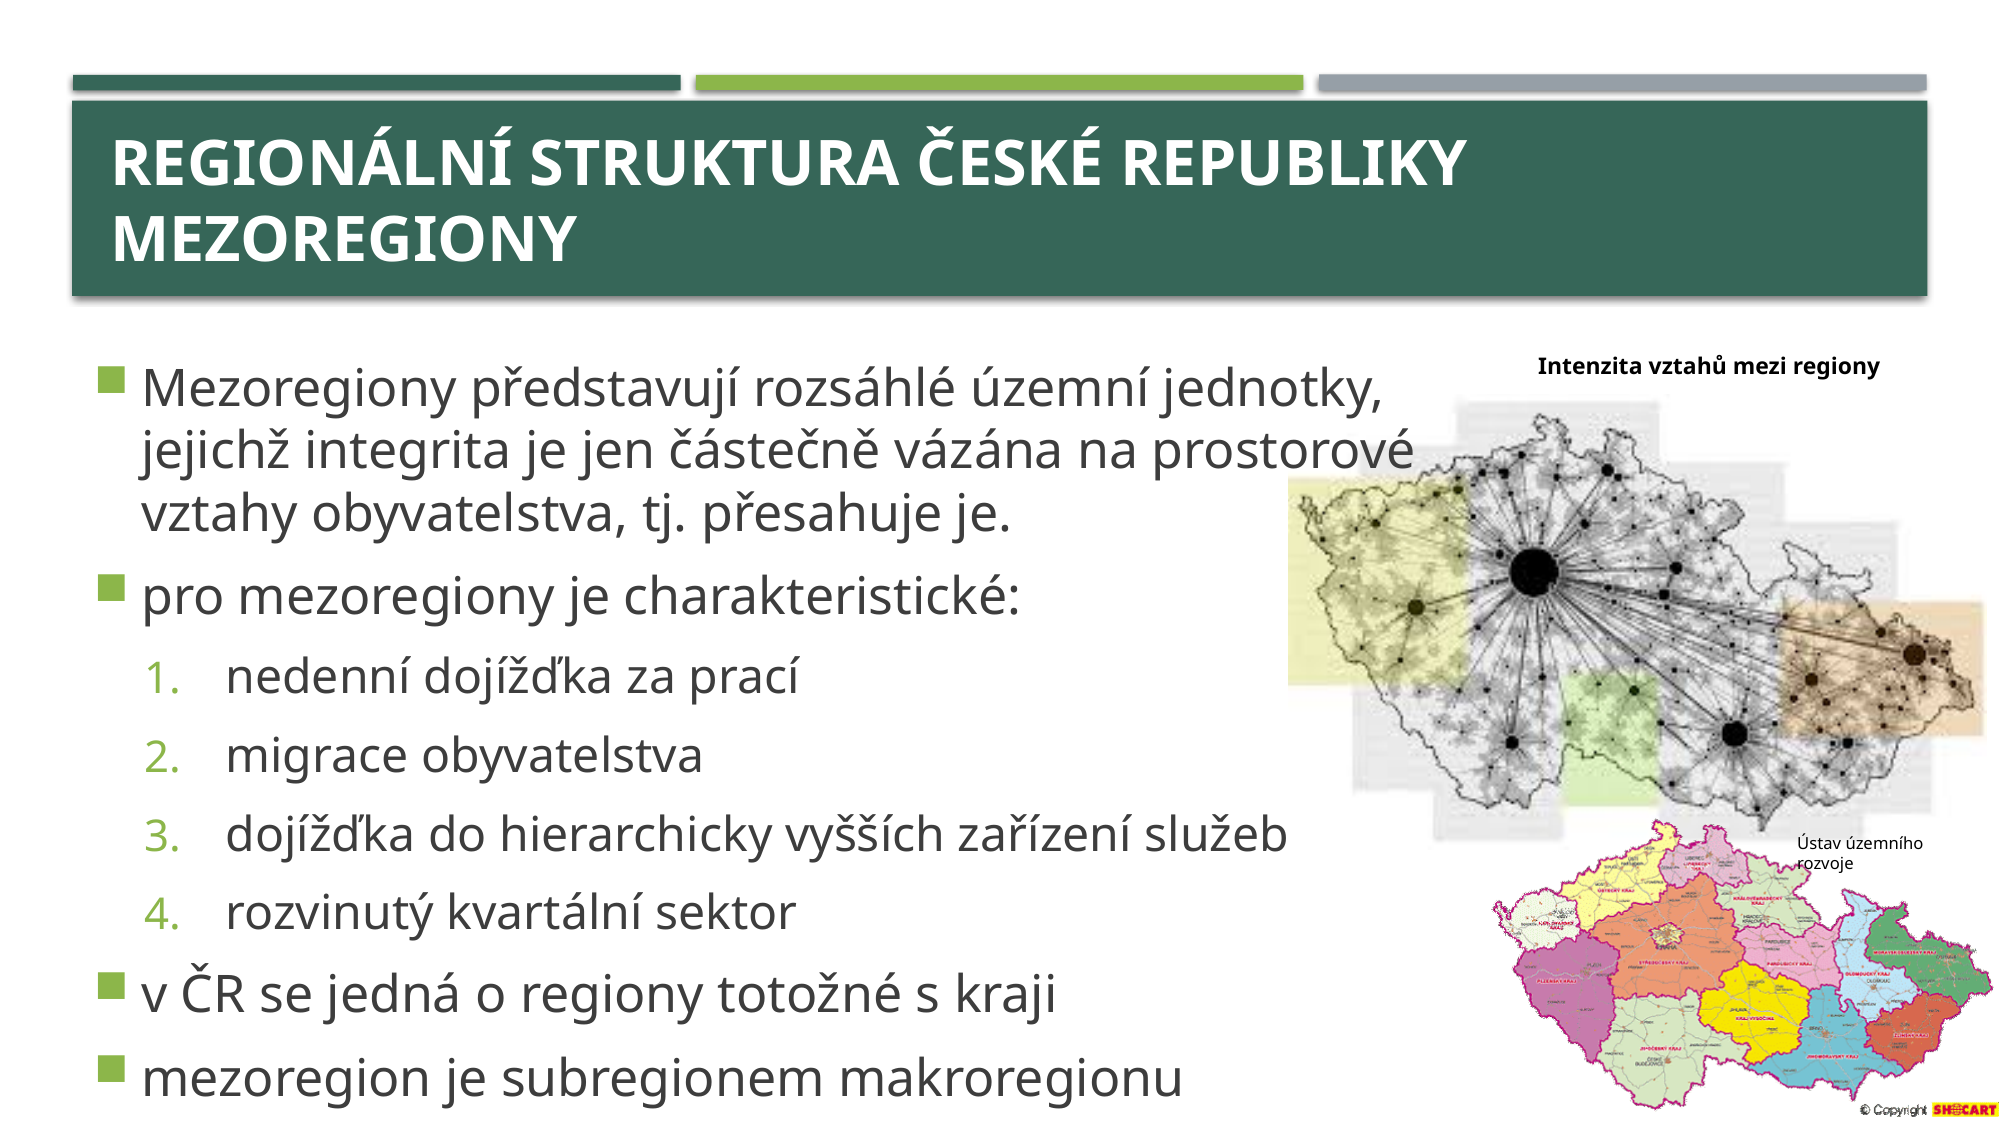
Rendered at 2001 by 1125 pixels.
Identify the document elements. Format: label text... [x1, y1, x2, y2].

list Mezoregiony představují rozsáhlé územní jednotky, jejichž integrita je jen částečně vázána na prostorové vztahy obyvatelstva, tj. přesahuje je. pro mezoregiony je charakteristické: nedenní dojížďka za prací migrace obyvatelstva dojížďka do hierarchicky vyšších zařízení služeb rozvinutý kvartální sektor v ČR se jedná o regiony totožné s kraji mezoregion je subregionem makroregionu [78, 344, 1455, 1118]
picture [1287, 394, 2000, 1118]
title Regionální struktura České republiky Mezoregiony [95, 115, 1905, 282]
text_box Intenzita vztahů mezi regiony [1523, 344, 1987, 387]
